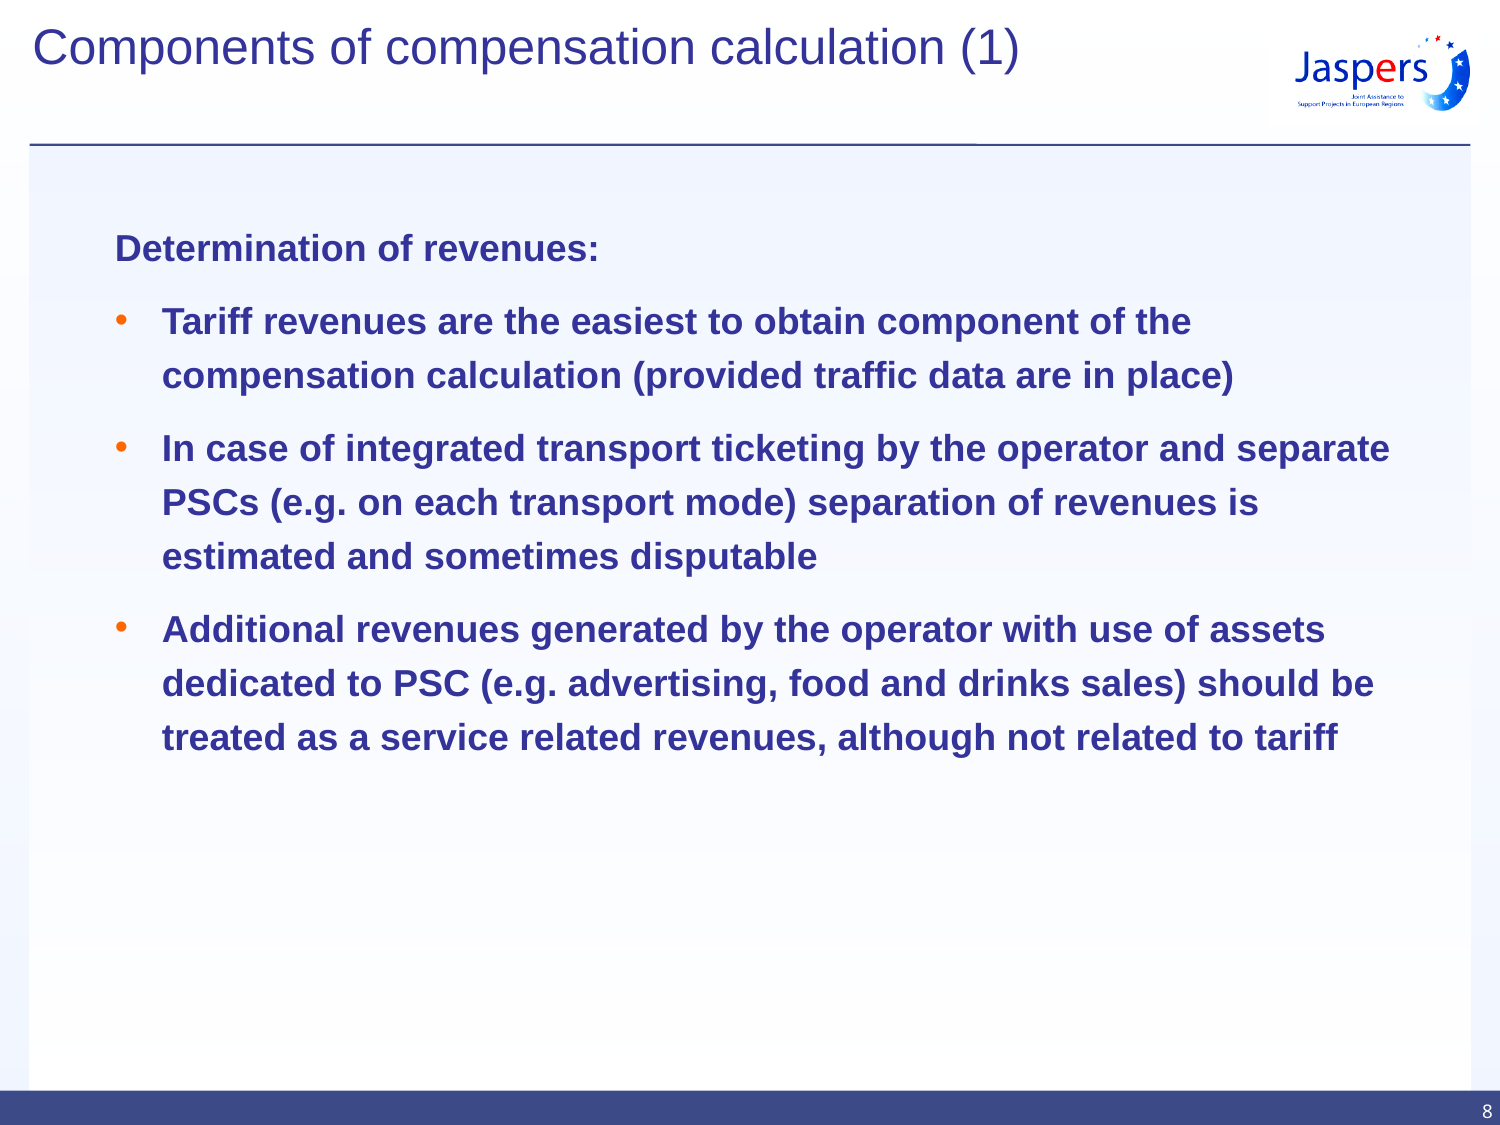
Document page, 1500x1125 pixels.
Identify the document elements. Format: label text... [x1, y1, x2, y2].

text_box Determination of revenues: Tariff revenues are the easiest to obtain component of the compensation calculation (provided traffic data are in place) In case of integrated transport ticketing by the operator and separate PSCs (e.g. on each transport mode) separation of revenues is estimated and sometimes disputable Additional revenues generated by the operator with use of assets dedicated to PSC (e.g. advertising, food and drinks sales) should be treated as a service related revenues, although not related to tariff [100, 208, 1412, 838]
slide_number 8 [1195, 1091, 1500, 1125]
text_box Components of compensation calculation (1) [17, 7, 1500, 149]
